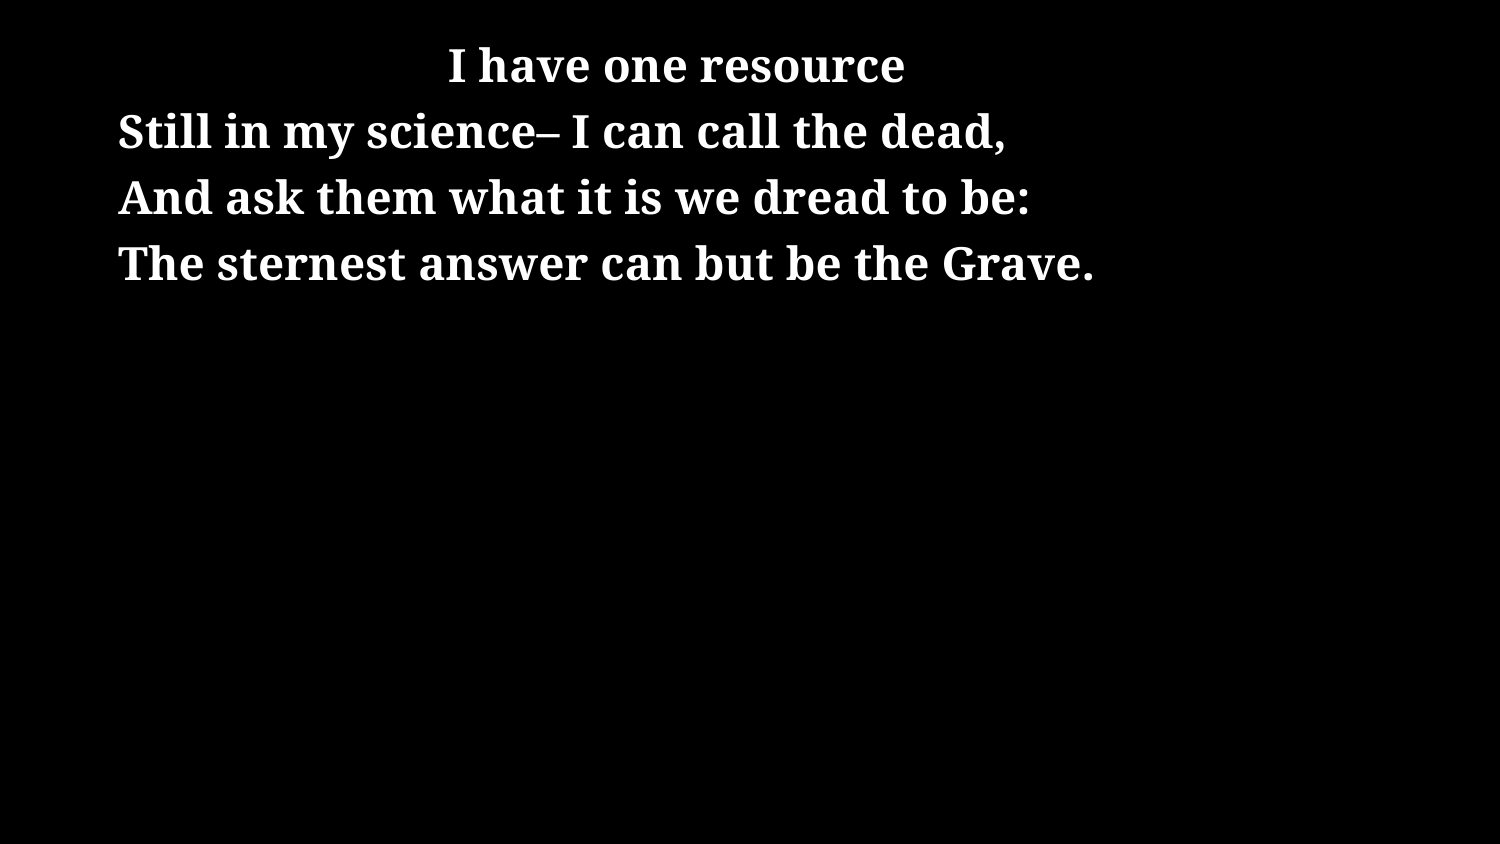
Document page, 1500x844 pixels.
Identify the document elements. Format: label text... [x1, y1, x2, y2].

title I have one resource Still in my science– I can call the dead, And ask them what it is we dread to be: The sternest answer can but be the Grave. [103, 17, 1397, 299]
